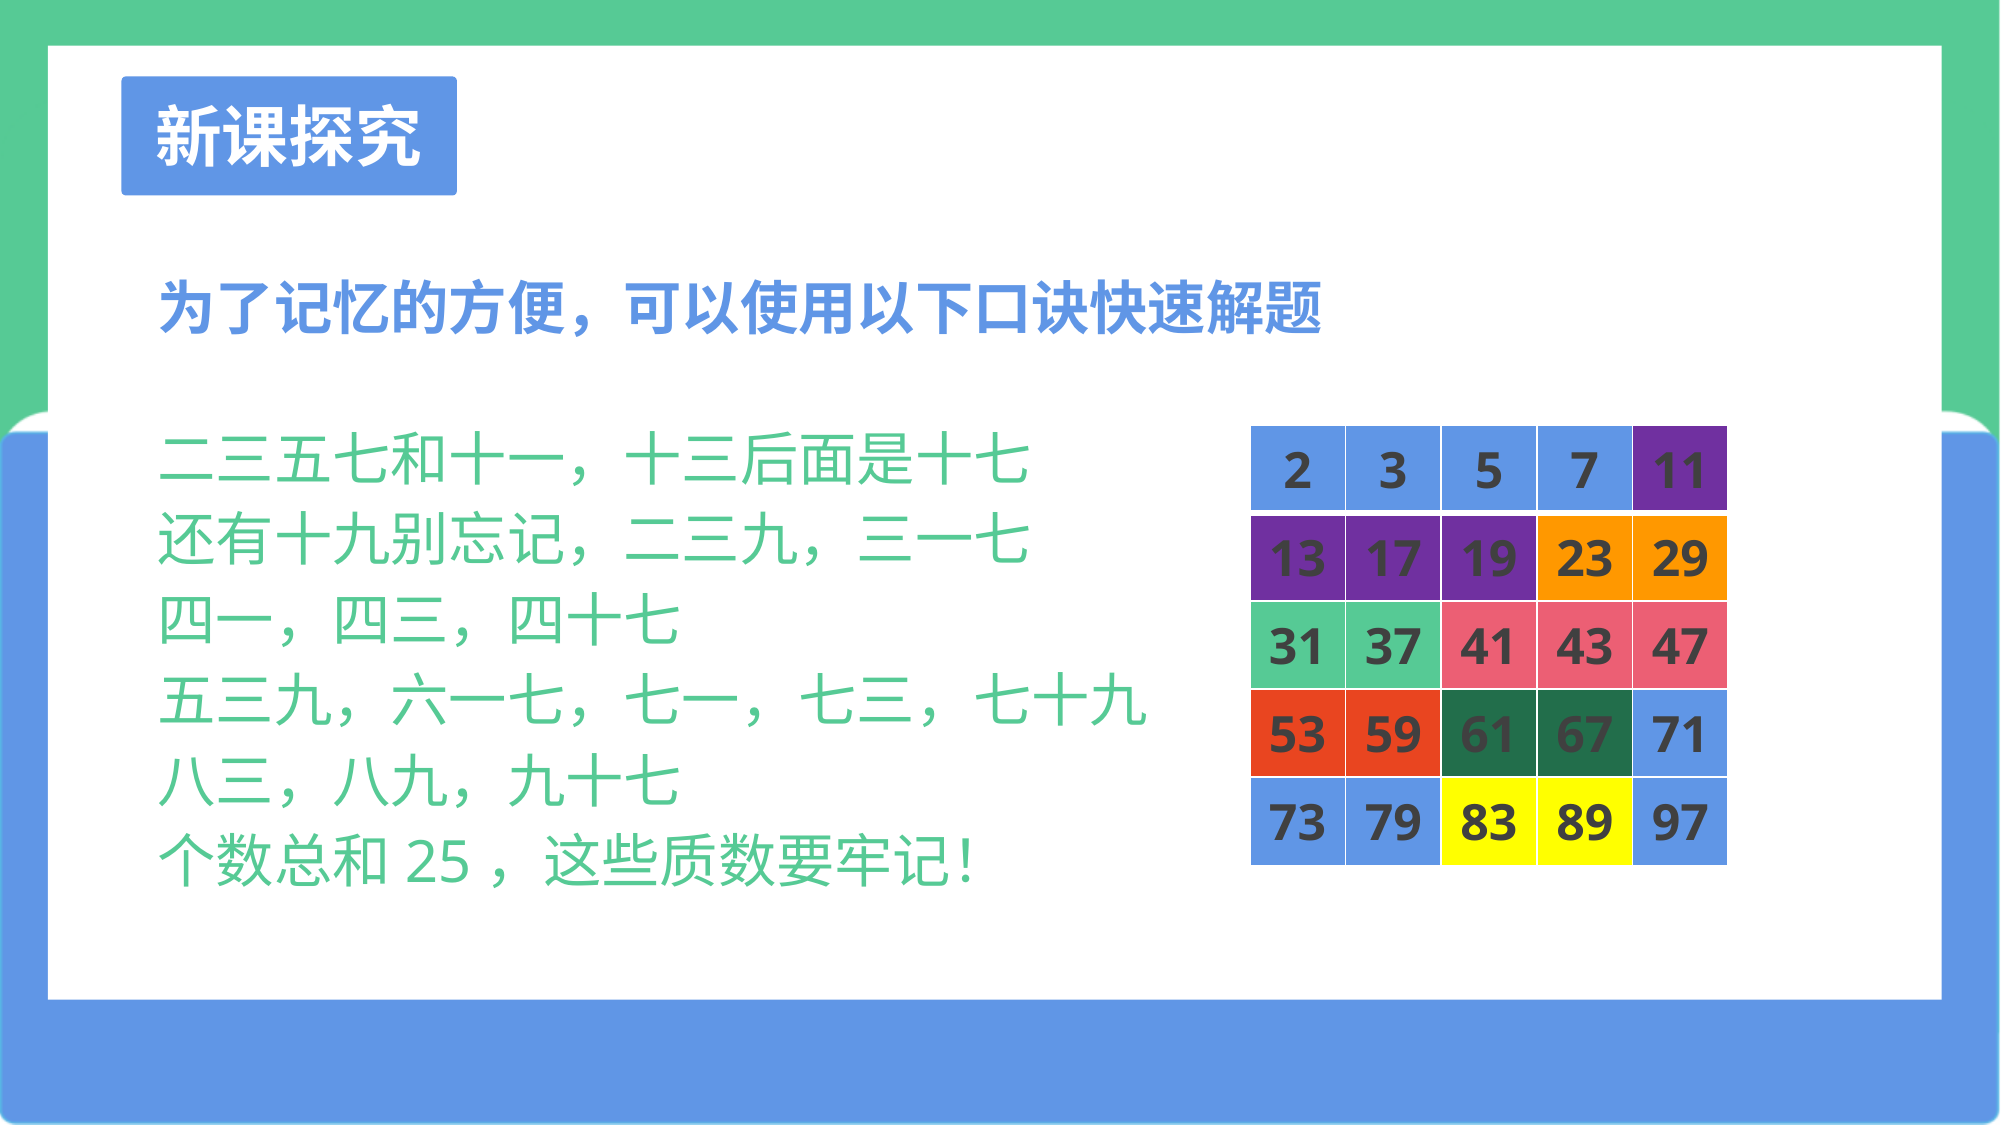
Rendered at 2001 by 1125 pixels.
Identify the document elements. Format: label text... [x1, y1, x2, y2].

table_cell 13 [1251, 516, 1345, 600]
table_cell 37 [1346, 602, 1440, 688]
table_cell 71 [1633, 690, 1727, 776]
table_cell 61 [1442, 690, 1536, 776]
text_box 为了记忆的方便，可以使用以下口诀快速解题 二三五七和十一，十三后面是十七 还有十九别忘记，二三九，三一七 四一，四三，四十七 五三九，六一七，七一，七三，七十九 八三，八九，九十七 个数总和25，这些质数要牢记！ [142, 264, 1454, 902]
table_cell 73 [1251, 778, 1345, 865]
table_cell 59 [1346, 690, 1440, 776]
table_cell 17 [1346, 516, 1440, 600]
table_header 7 [1538, 426, 1632, 510]
table_cell 67 [1538, 690, 1632, 776]
table_header 11 [1633, 426, 1727, 510]
text_box [47, 45, 1943, 1001]
table_header 2 [1251, 426, 1345, 510]
table_cell 53 [1251, 690, 1345, 776]
table_cell 43 [1538, 602, 1632, 688]
table_cell 41 [1442, 602, 1536, 688]
table_cell 79 [1346, 778, 1440, 865]
table_header 5 [1442, 426, 1536, 510]
table_cell 31 [1251, 602, 1345, 688]
table_cell 23 [1538, 516, 1632, 600]
picture [0, 0, 2001, 1125]
table_cell 47 [1633, 602, 1727, 688]
table_cell 83 [1442, 778, 1536, 865]
table_cell 97 [1633, 778, 1727, 865]
table_cell 89 [1538, 778, 1632, 865]
table_header 3 [1346, 426, 1440, 510]
table_cell 19 [1442, 516, 1536, 600]
table_cell 29 [1633, 516, 1727, 600]
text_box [121, 76, 457, 196]
